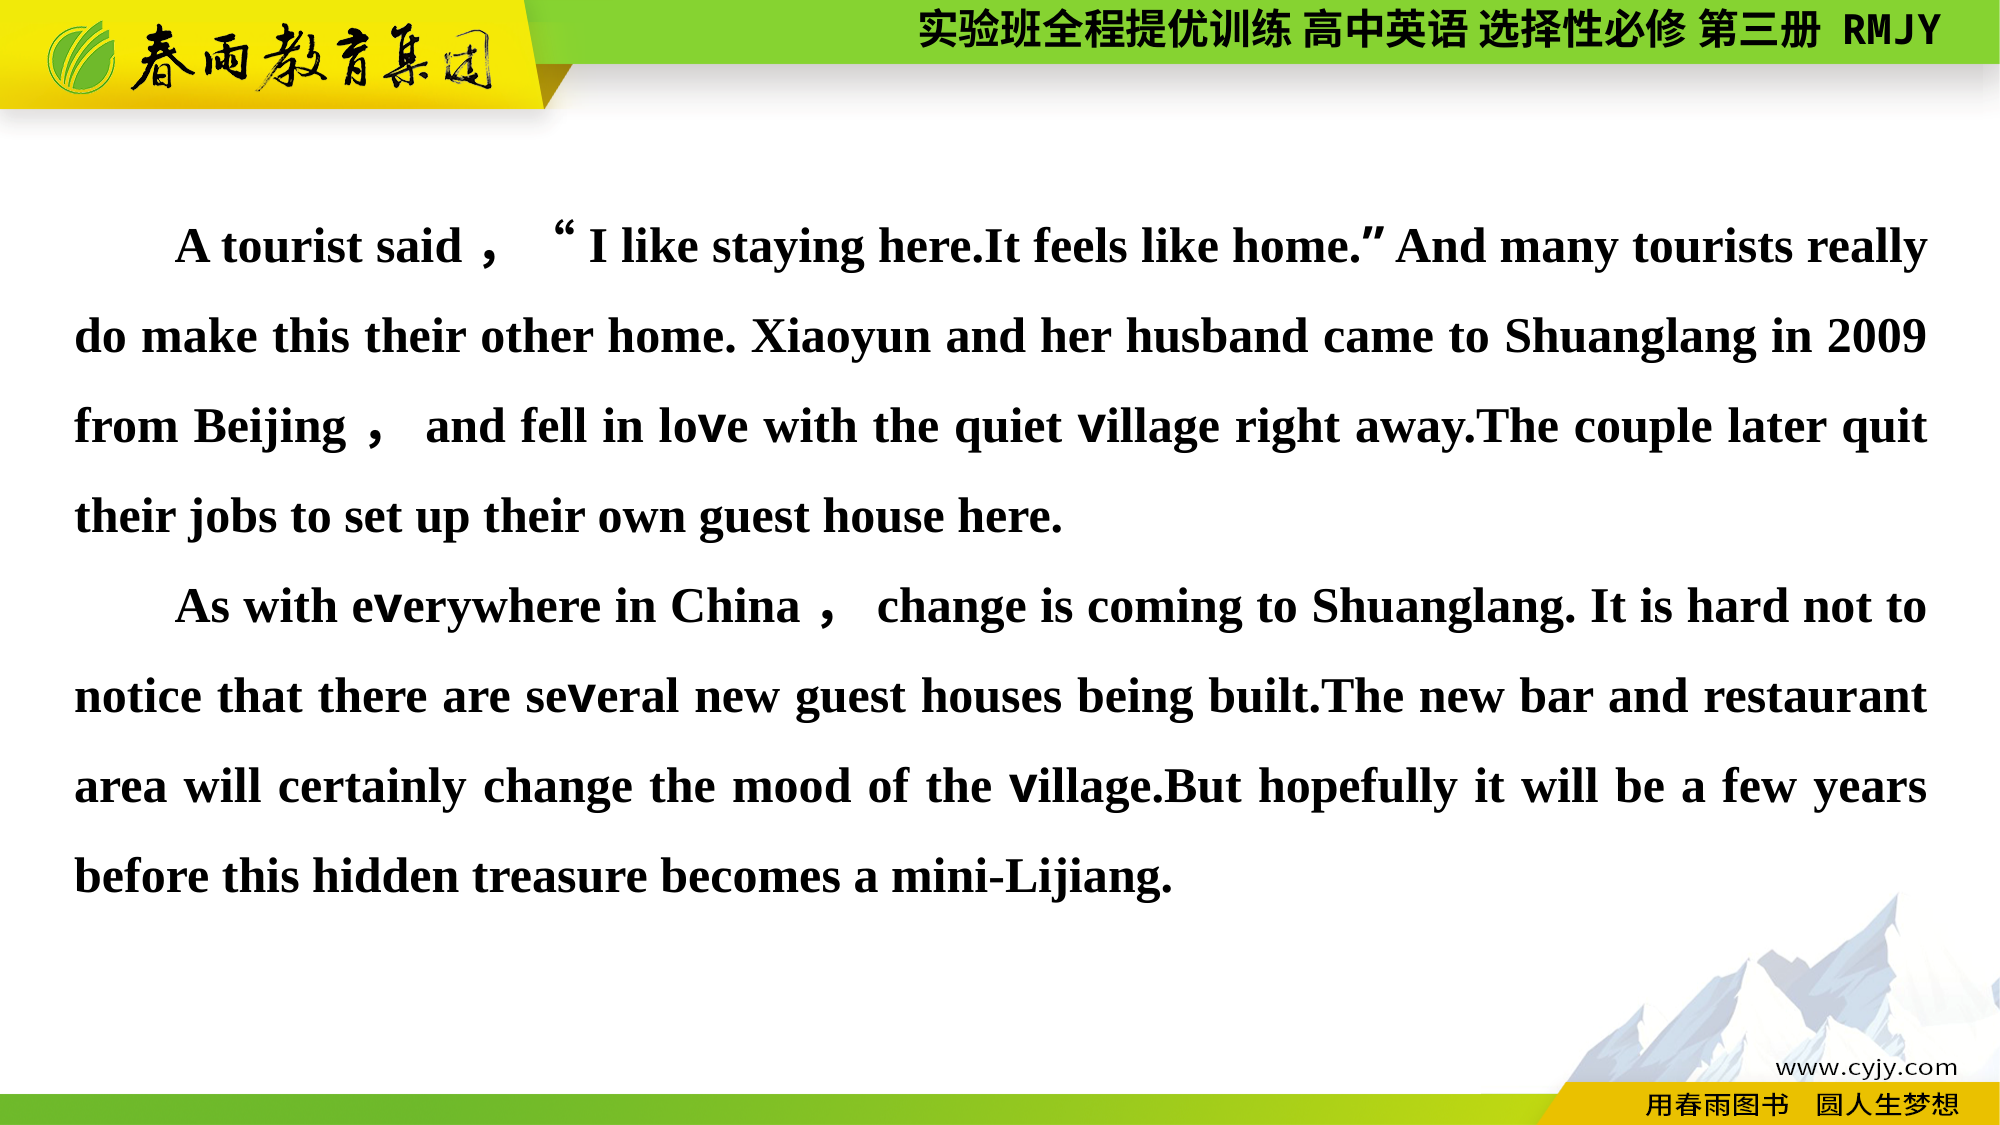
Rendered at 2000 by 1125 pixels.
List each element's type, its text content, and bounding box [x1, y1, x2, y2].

picture [0, 0, 2000, 1125]
list A tourist said，“I like staying here.It feels like home.” And many tourists really do make this their other home. Xiaoyun and her husband came to Shuanglang in 2009 from Beijing，and fell in love with the quiet village right away.The couple later quit their jobs to set up their own guest house here. As with everywhere in China，change is coming to Shuanglang. It is hard not to notice that there are several new guest houses being built.The new bar and restaurant area will certainly change the mood of the village.But hopefully it will be a few years before this hidden treasure becomes a mini-Lijiang. [59, 174, 1944, 917]
